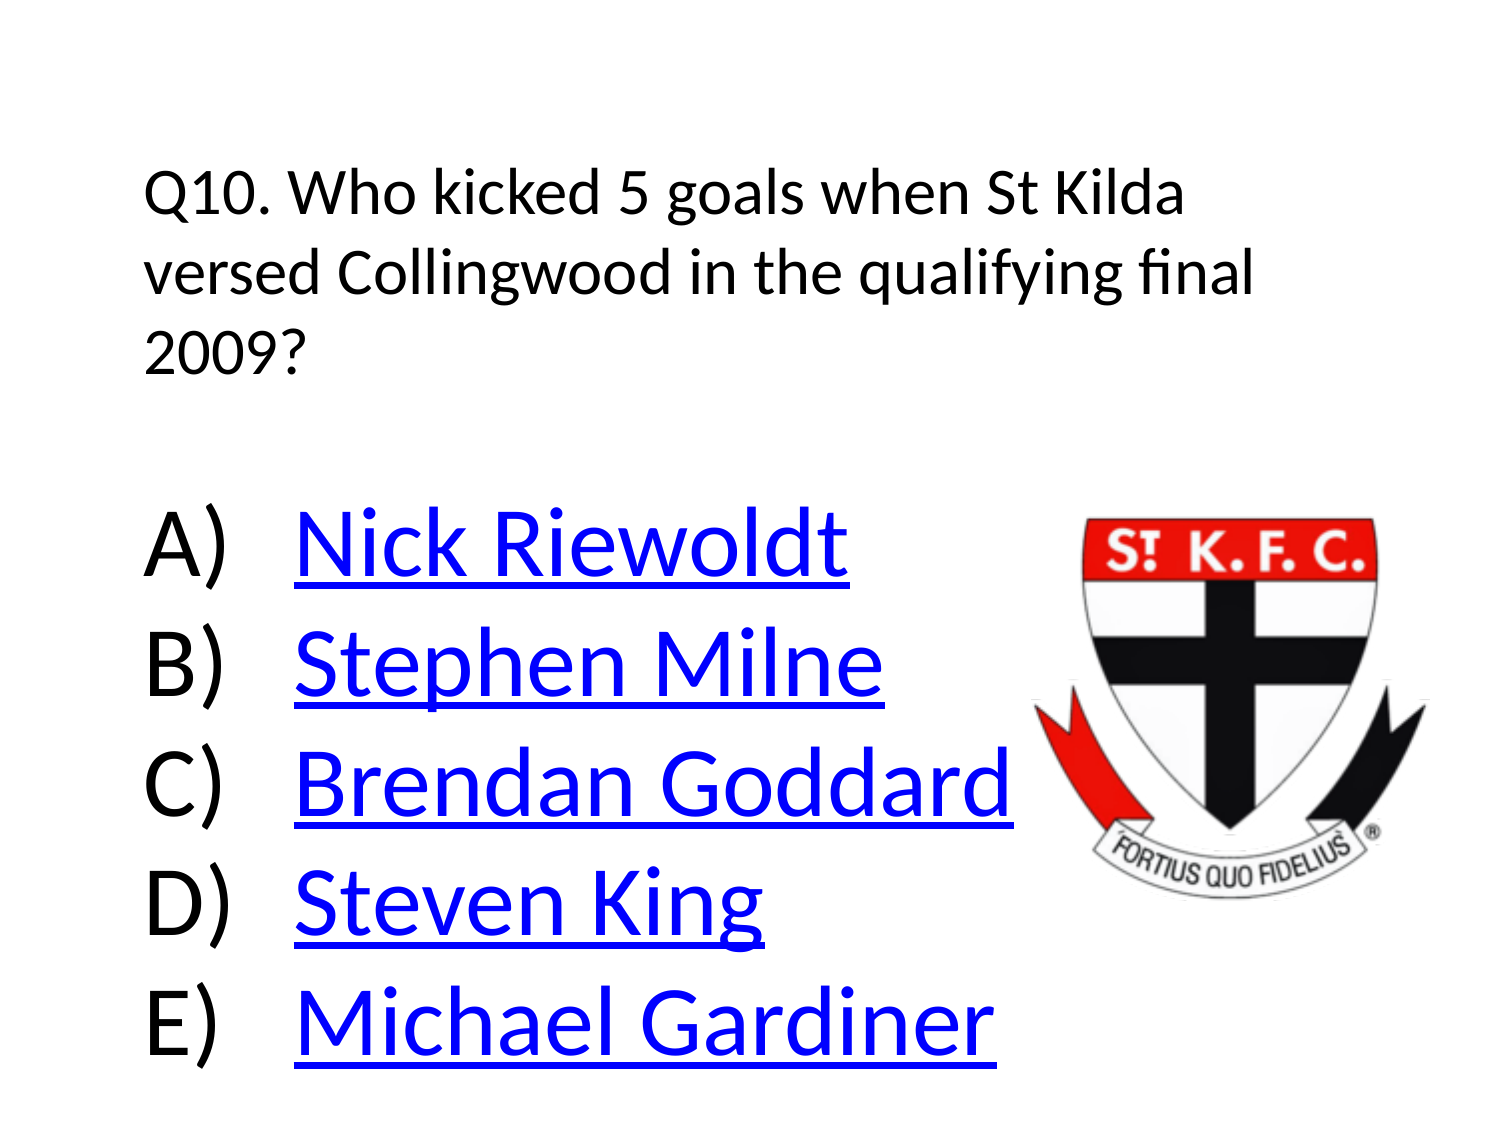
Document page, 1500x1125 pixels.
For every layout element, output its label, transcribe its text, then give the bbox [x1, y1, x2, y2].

text_box Nick Riewoldt Stephen Milne Brendan Goddard Steven King Michael Gardiner [128, 468, 1219, 1084]
text_box Q10. Who kicked 5 goals when St Kilda versed Collingwood in the qualifying final 2009? [128, 140, 1336, 396]
picture [1031, 515, 1430, 903]
